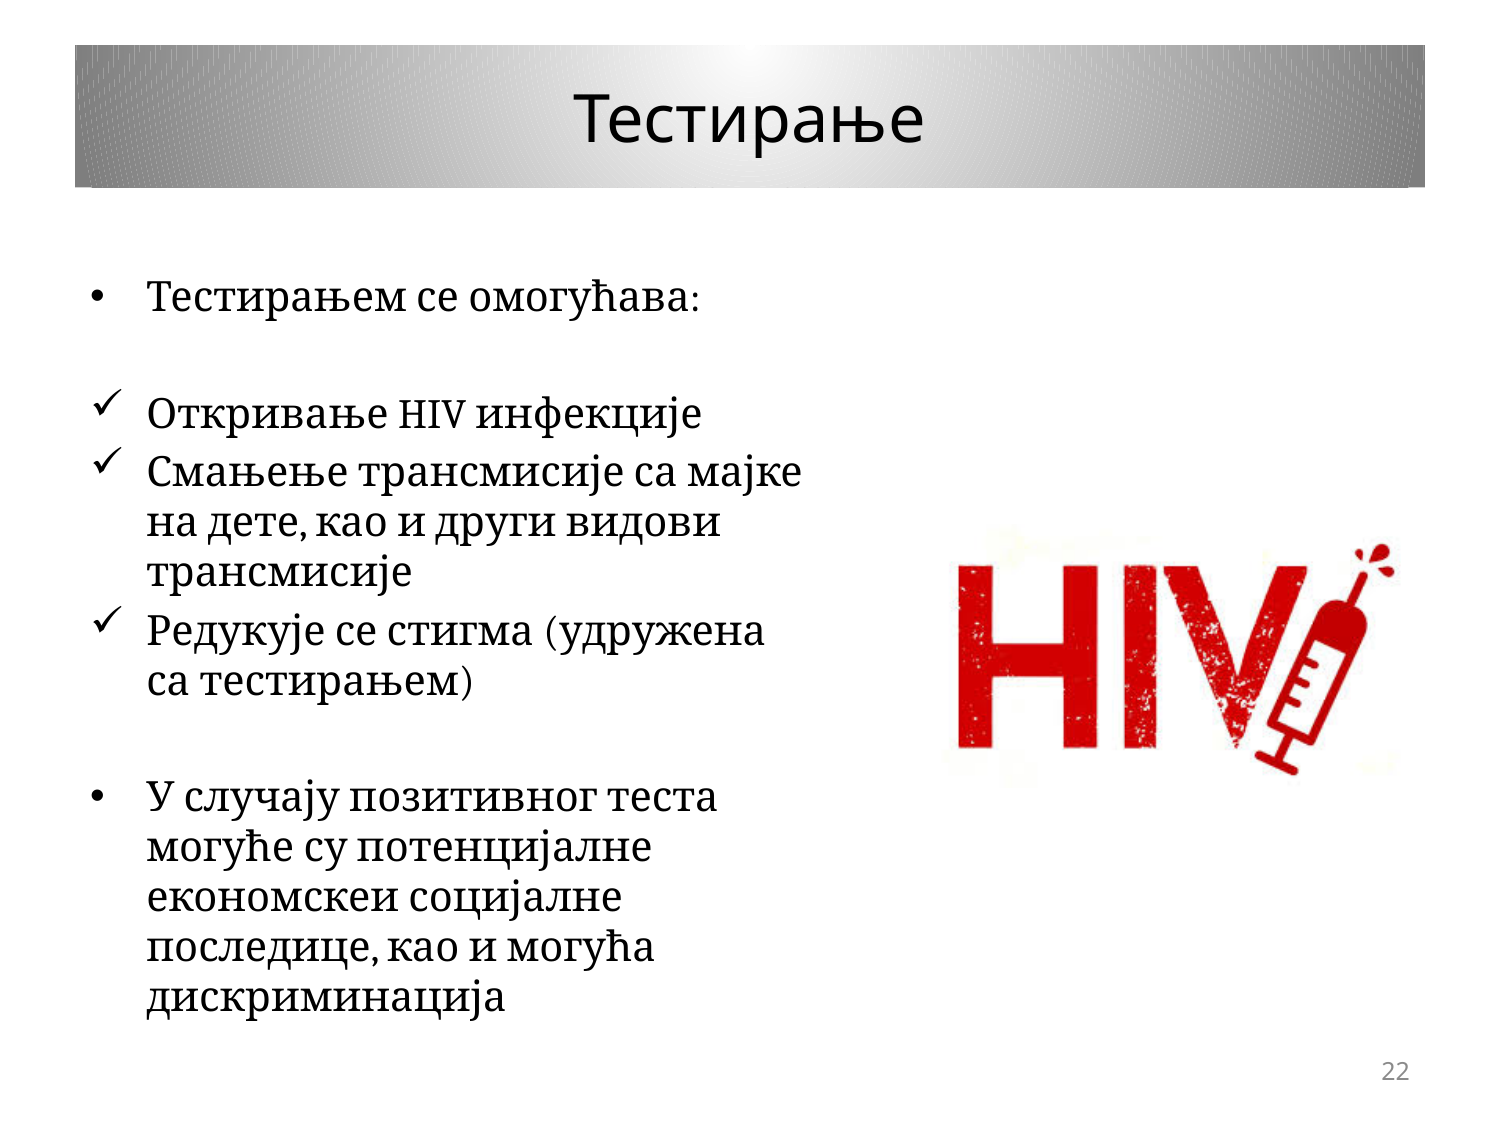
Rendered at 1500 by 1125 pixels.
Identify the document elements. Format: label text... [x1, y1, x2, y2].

title Тестирање [74, 44, 1426, 188]
list Тестирањем се омогућава: Откривање HIV инфекције Смањење трансмисије са мајке на дете, као и други видови трансмисије Редукује се стигма (удружена са тестирањем) У случају позитивног теста могуће су потенцијалне економскеи социјалне последице, као и могућа дискриминација [74, 262, 826, 1006]
slide_number 22 [1074, 1042, 1425, 1103]
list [937, 524, 1407, 788]
